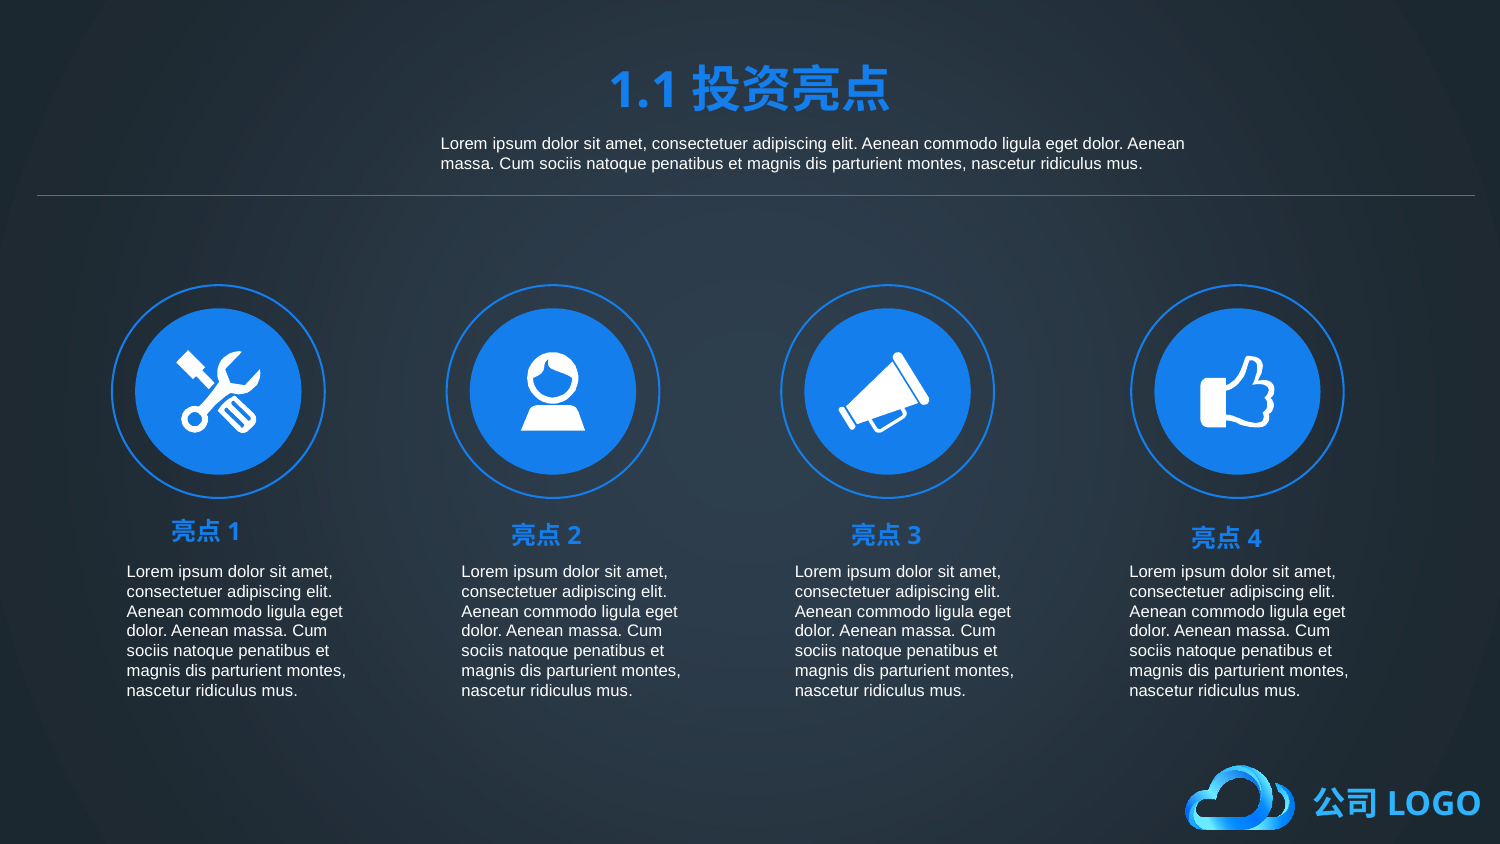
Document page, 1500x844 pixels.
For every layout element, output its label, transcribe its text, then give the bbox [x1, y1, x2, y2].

text_box 亮点1 [156, 507, 257, 553]
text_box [446, 285, 660, 498]
text_box 亮点3 [836, 512, 937, 557]
text_box Lorem ipsum dolor sit amet, consectetuer adipiscing elit. Aenean commodo ligula eget dolor. Aenean massa. Cum sociis natoque penatibus et magnis dis parturient montes, nascetur ridiculus mus. [425, 125, 1211, 181]
text_box 亮点4 [1176, 515, 1277, 561]
text_box 亮点2 [496, 512, 597, 557]
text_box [1131, 285, 1344, 498]
text_box Lorem ipsum dolor sit amet, consectetuer adipiscing elit. Aenean commodo ligula eget dolor. Aenean massa. Cum sociis natoque penatibus et magnis dis parturient montes, nascetur ridiculus mus. [446, 553, 700, 708]
text_box Lorem ipsum dolor sit amet, consectetuer adipiscing elit. Aenean commodo ligula eget dolor. Aenean massa. Cum sociis natoque penatibus et magnis dis parturient montes, nascetur ridiculus mus. [779, 553, 1033, 708]
text_box 1.1投资亮点 [593, 49, 907, 125]
text_box Lorem ipsum dolor sit amet, consectetuer adipiscing elit. Aenean commodo ligula eget dolor. Aenean massa. Cum sociis natoque penatibus et magnis dis parturient montes, nascetur ridiculus mus. [111, 553, 365, 708]
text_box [111, 285, 325, 498]
picture [0, 0, 1500, 844]
text_box Lorem ipsum dolor sit amet, consectetuer adipiscing elit. Aenean commodo ligula eget dolor. Aenean massa. Cum sociis natoque penatibus et magnis dis parturient montes, nascetur ridiculus mus. [1114, 553, 1368, 708]
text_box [781, 285, 994, 498]
